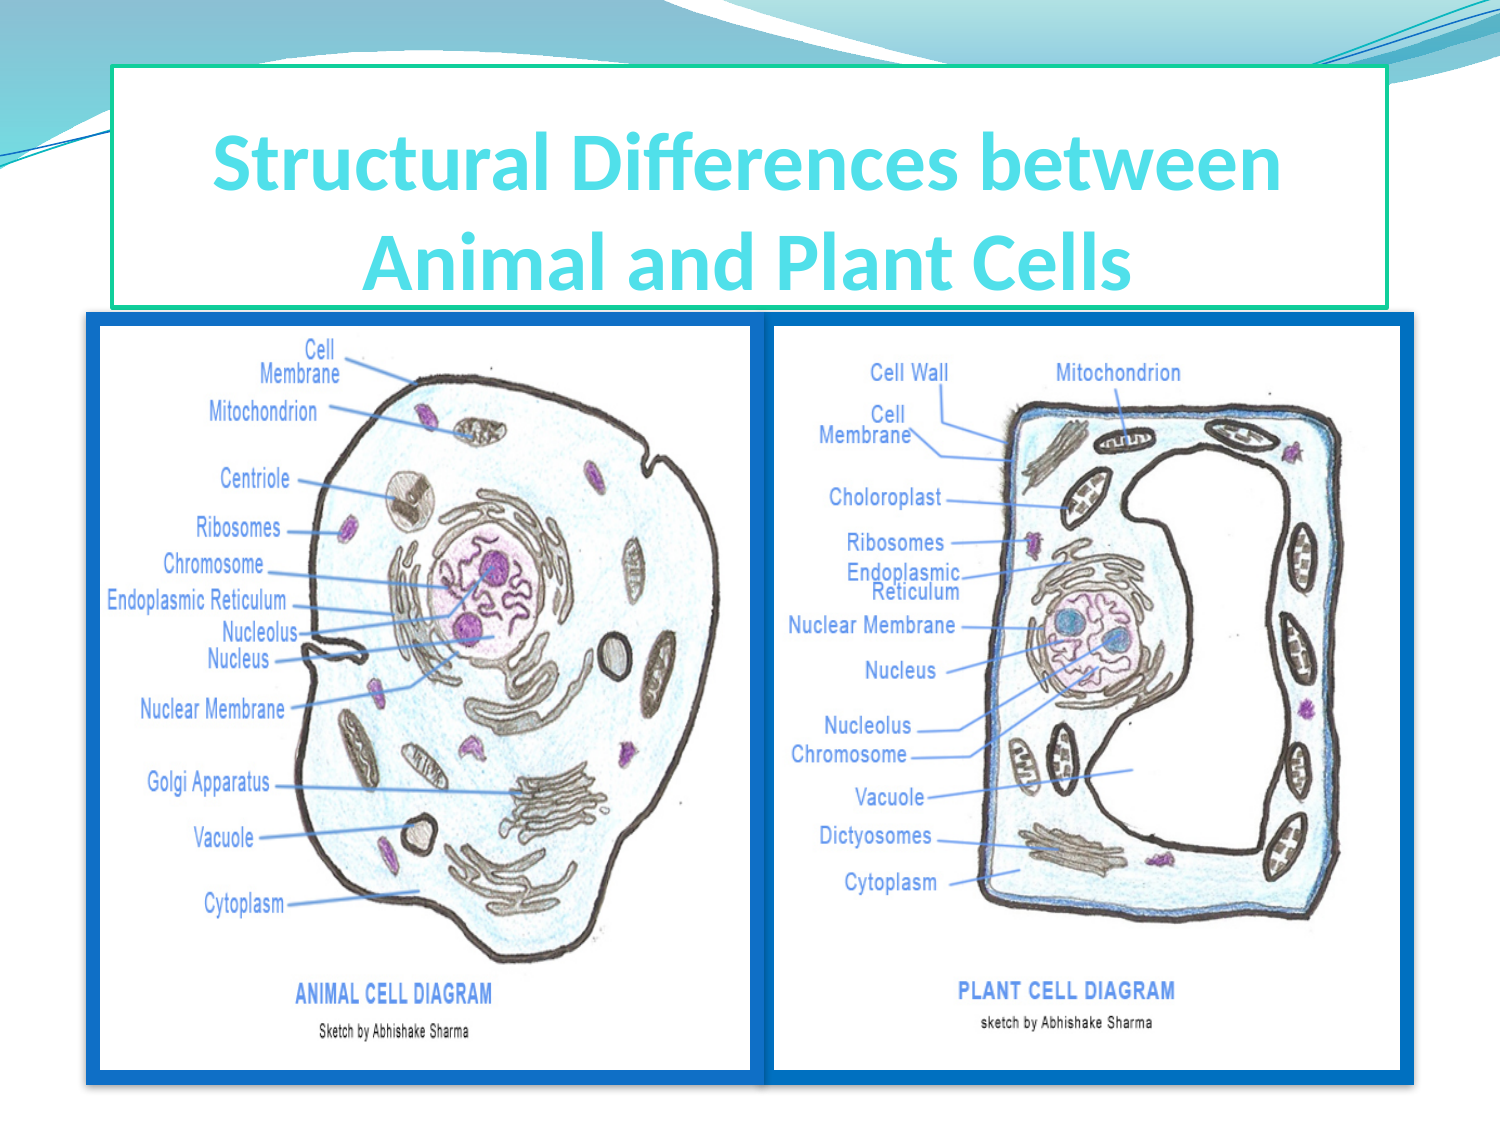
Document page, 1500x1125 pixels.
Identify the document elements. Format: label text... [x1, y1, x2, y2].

title Structural Differences between Animal and Plant Cells [110, 64, 1389, 309]
picture [100, 326, 751, 1071]
picture [773, 326, 1400, 1071]
